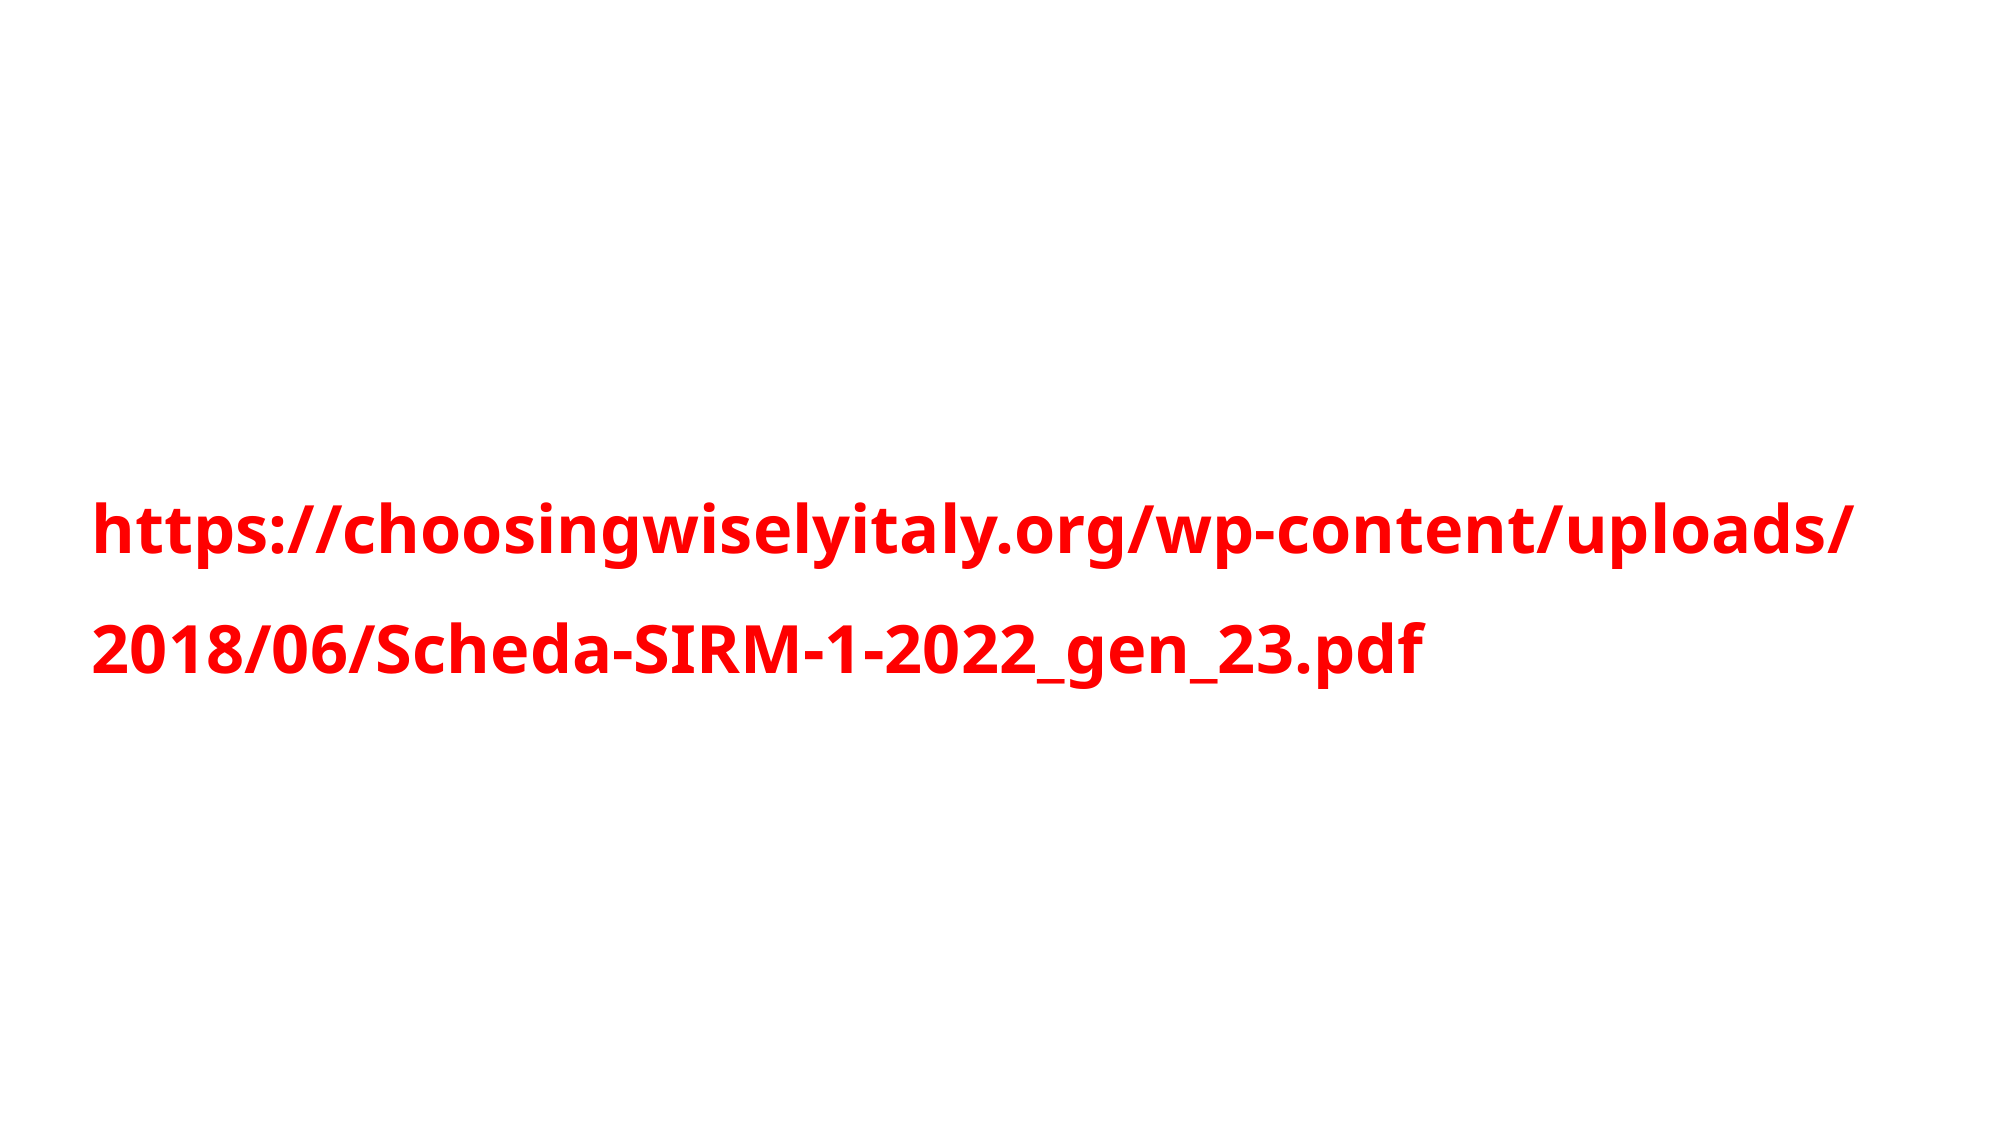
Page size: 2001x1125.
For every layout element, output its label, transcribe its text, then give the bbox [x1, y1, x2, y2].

text_box https://choosingwiselyitaly.org/wp-content/uploads/2018/06/Scheda-SIRM-1-2022_gen_23.pdf [76, 439, 1924, 695]
